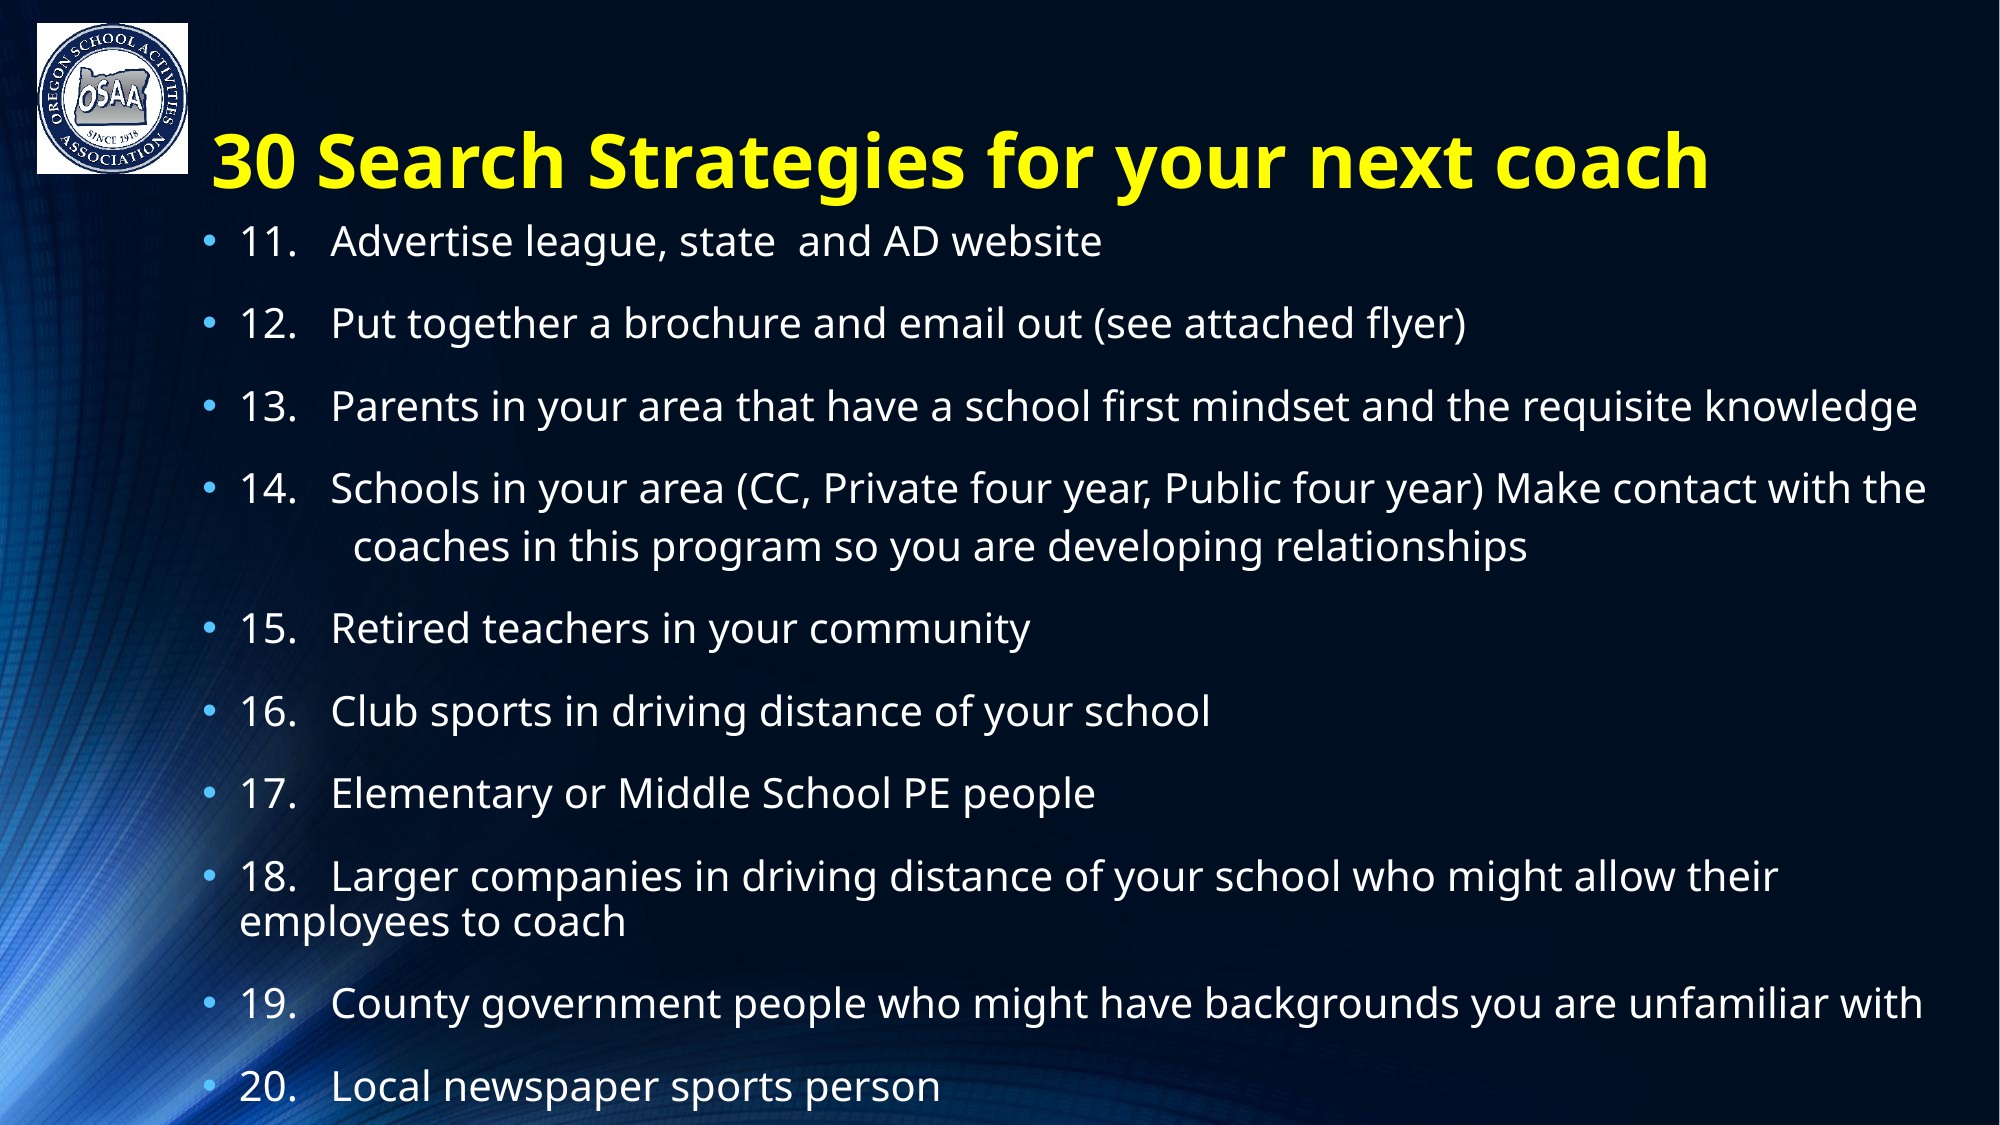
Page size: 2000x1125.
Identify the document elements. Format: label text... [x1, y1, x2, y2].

picture [0, 0, 2000, 1125]
list 11. Advertise league, state and AD website 12. Put together a brochure and email out (see attached flyer) 13. Parents in your area that have a school first mindset and the requisite knowledge 14. Schools in your area (CC, Private four year, Public four year) Make contact with the coaches in this program so you are developing relationships 15. Retired teachers in your community 16. Club sports in driving distance of your school 17. Elementary or Middle School PE people 18. Larger companies in driving distance of your school who might allow their employees to coach 19. County government people who might have backgrounds you are unfamiliar with 20. Local newspaper sports person [187, 212, 1943, 1063]
title 30 Search Strategies for your next coach [187, 62, 1738, 212]
